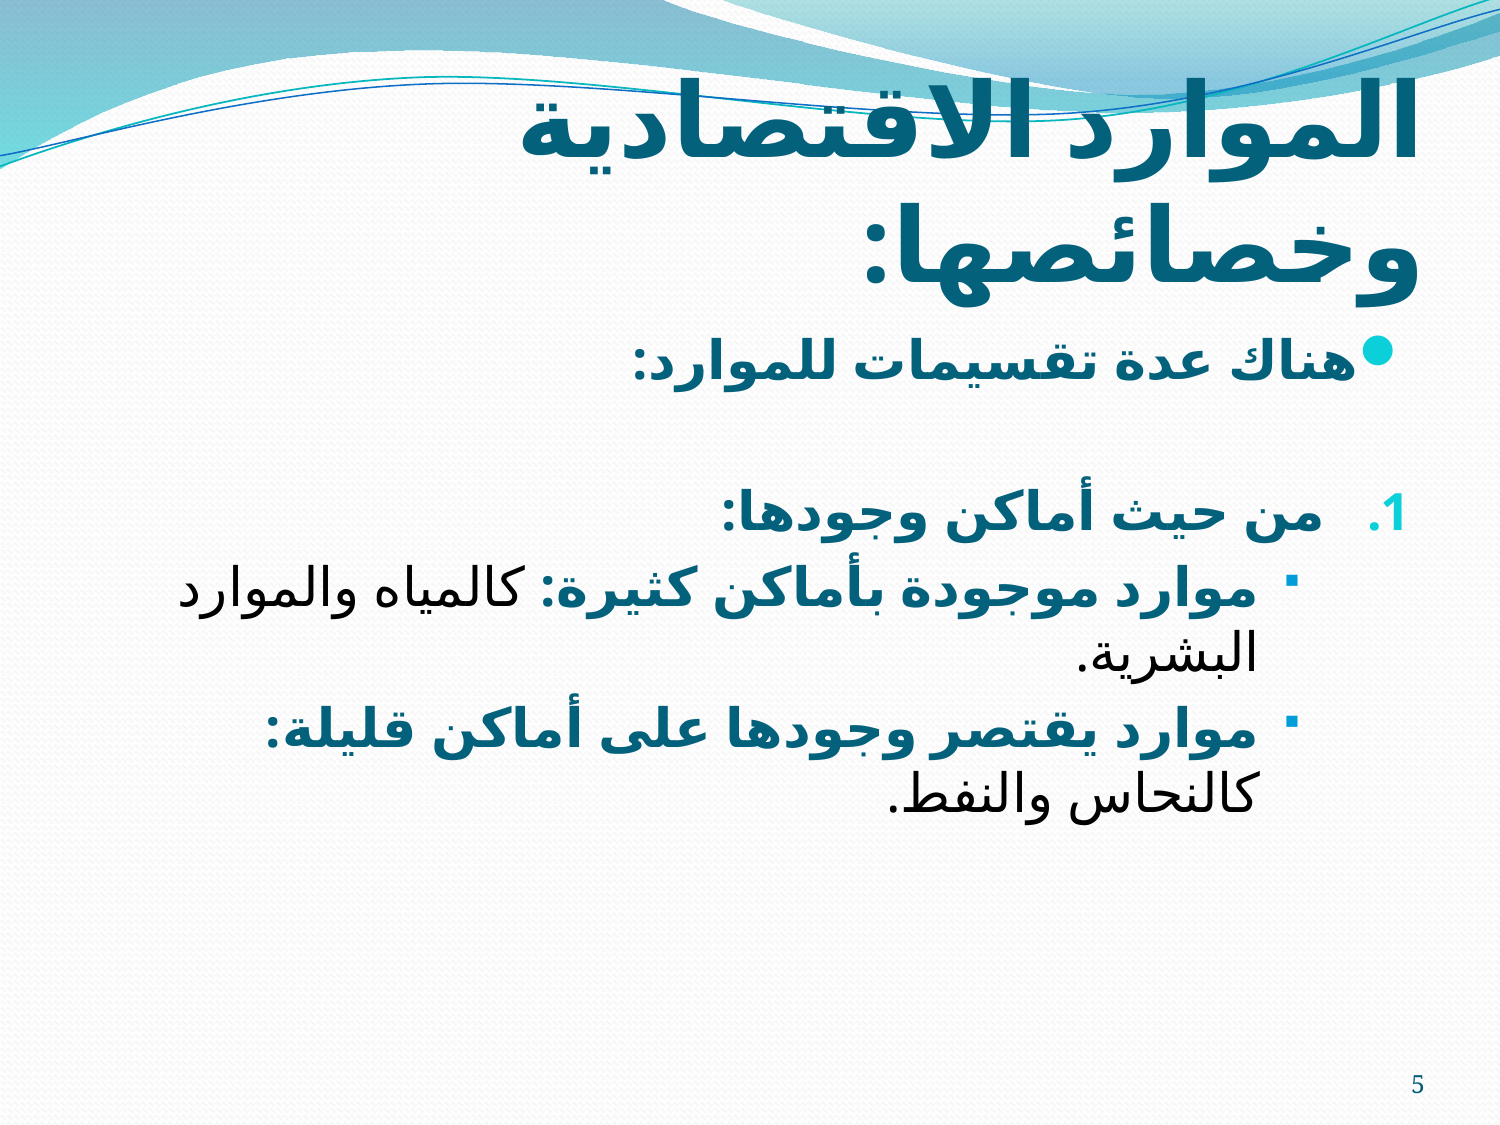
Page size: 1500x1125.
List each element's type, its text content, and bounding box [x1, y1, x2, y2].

list هناك عدة تقسيمات للموارد: من حيث أماكن وجودها: موارد موجودة بأماكن كثيرة: كالمياه والموارد البشرية. موارد يقتصر وجودها على أماكن قليلة: كالنحاس والنفط. [75, 317, 1425, 1038]
title الموارد الاقتصادية وخصائصها: [75, 115, 1425, 303]
slide_number 5 [1299, 1042, 1425, 1103]
